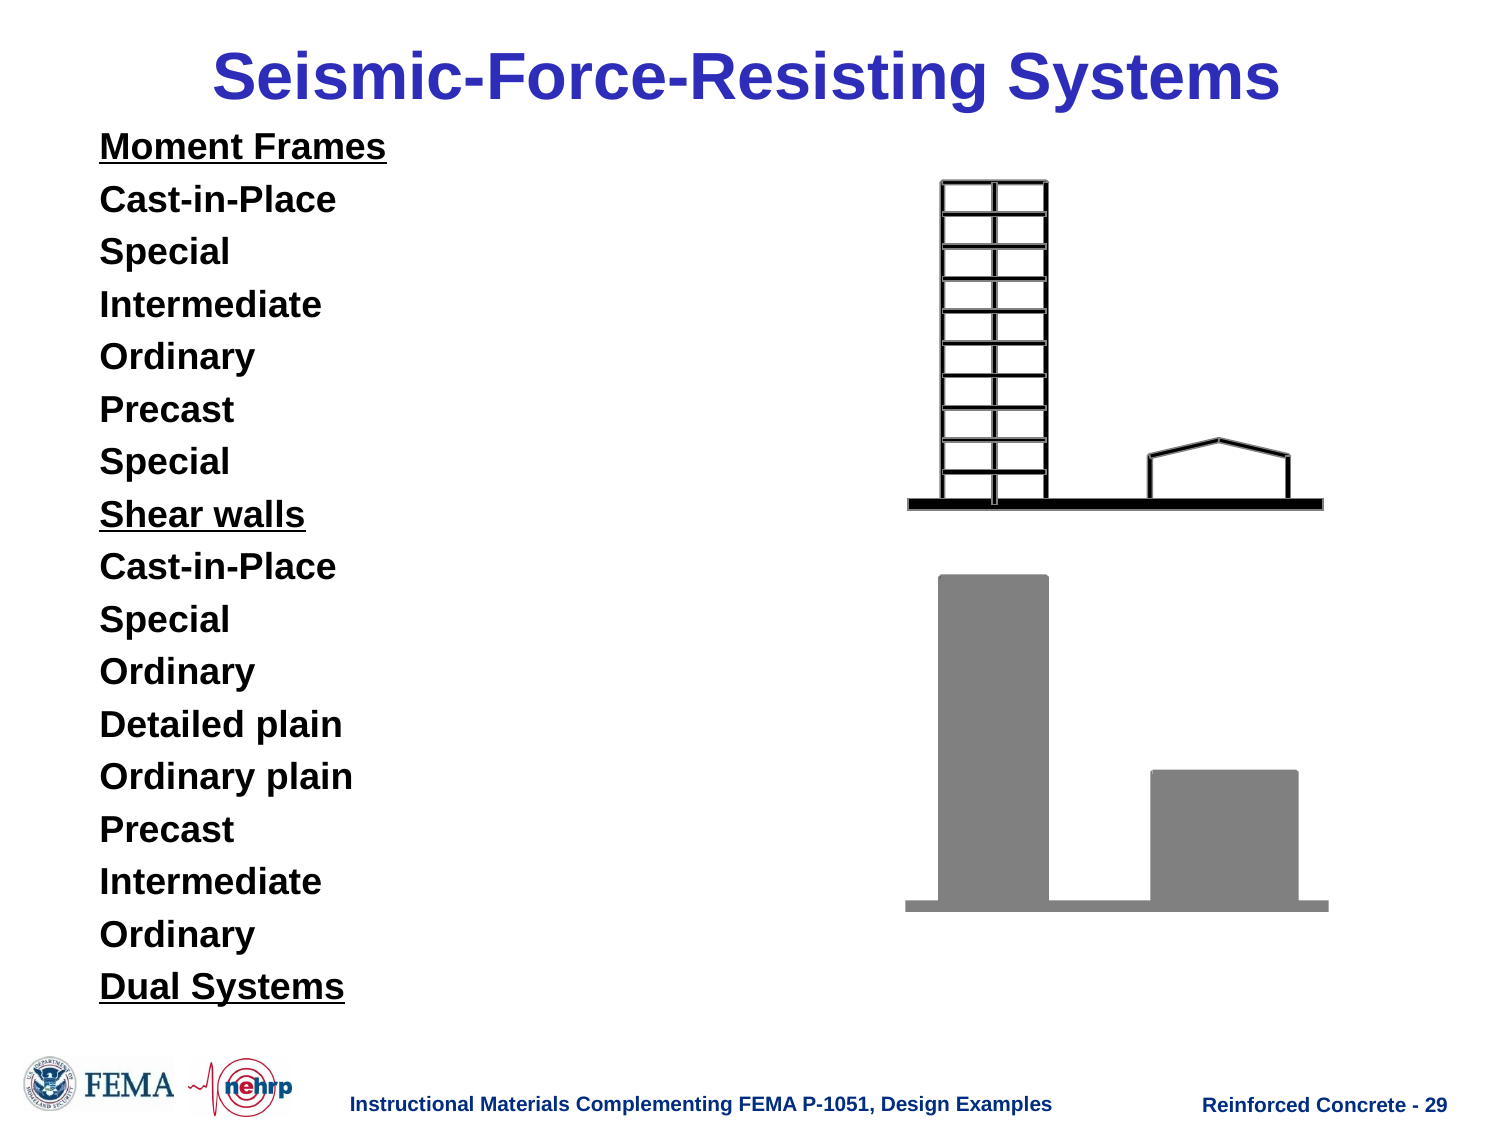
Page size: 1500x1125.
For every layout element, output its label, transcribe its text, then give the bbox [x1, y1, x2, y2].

picture [188, 1060, 292, 1117]
picture [23, 1056, 174, 1111]
footer Instructional Materials Complementing FEMA P-1051, Design Examples [334, 1087, 1104, 1124]
list Moment Frames Cast-in-Place Special Intermediate Ordinary Precast Special Shear walls Cast-in-Place Special Ordinary Detailed plain Ordinary plain Precast Intermediate Ordinary Dual Systems [84, 138, 883, 1060]
title Seismic-Force-Resisting Systems [72, 9, 1423, 138]
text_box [905, 179, 1329, 913]
